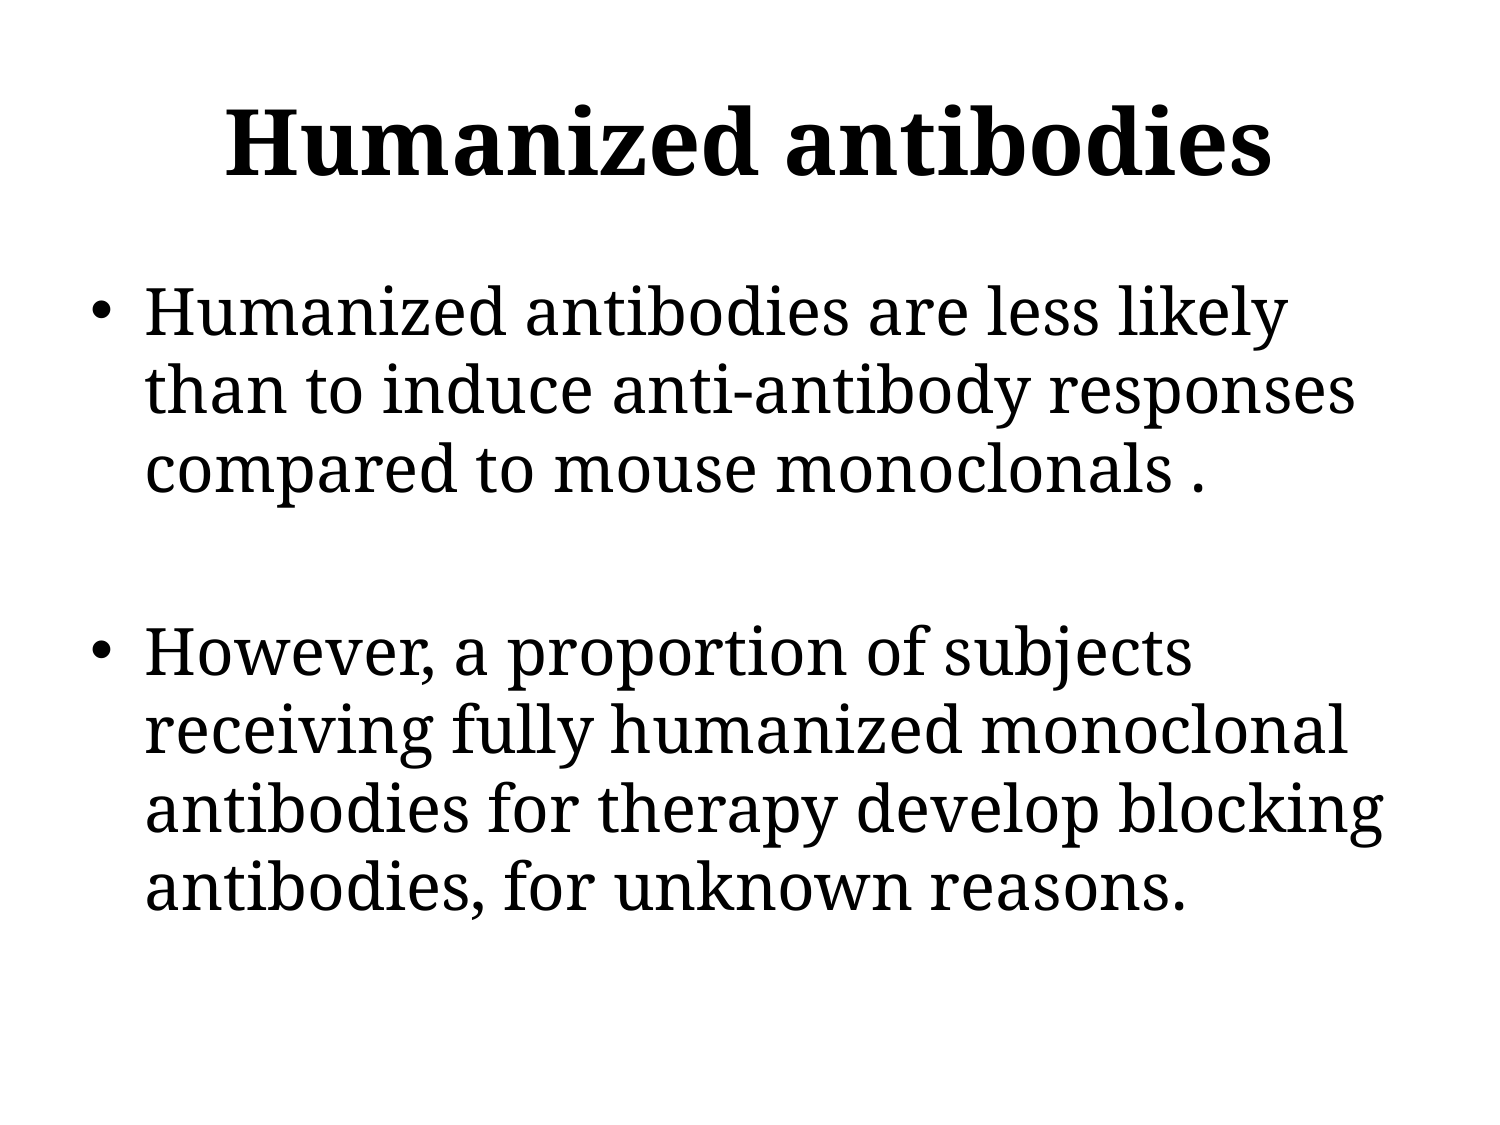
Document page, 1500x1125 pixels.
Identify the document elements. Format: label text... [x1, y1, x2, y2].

list Humanized antibodies are less likely than to induce anti-antibody responses compared to mouse monoclonals . However, a proportion of subjects receiving fully humanized monoclonal antibodies for therapy develop blocking antibodies, for unknown reasons. [75, 262, 1425, 1005]
title Humanized antibodies [75, 45, 1425, 233]
